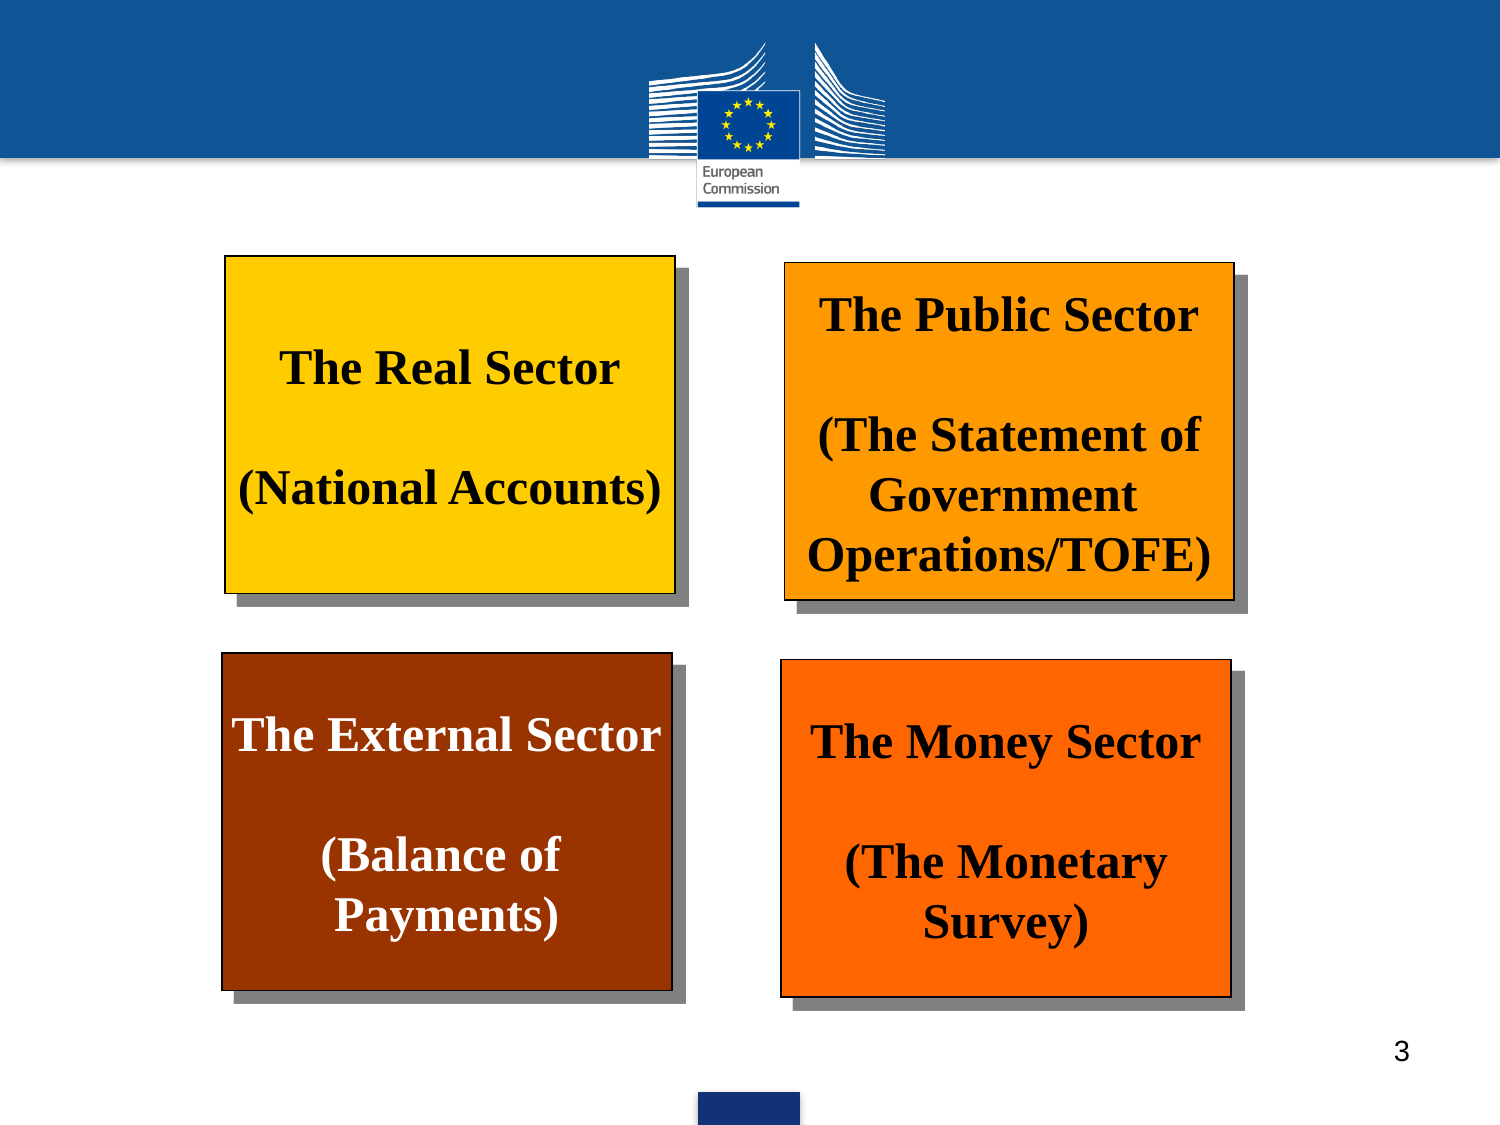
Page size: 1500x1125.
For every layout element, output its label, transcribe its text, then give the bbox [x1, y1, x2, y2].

text_box The Public Sector (The Statement of Government Operations/TOFE) [784, 262, 1235, 600]
text_box The Real Sector (National Accounts) [224, 256, 675, 594]
text_box The Money Sector (The Monetary Survey) [781, 659, 1232, 997]
picture [649, 42, 885, 208]
text_box The External Sector (Balance of Payments) [221, 653, 672, 991]
slide_number 3 [1074, 1024, 1426, 1103]
